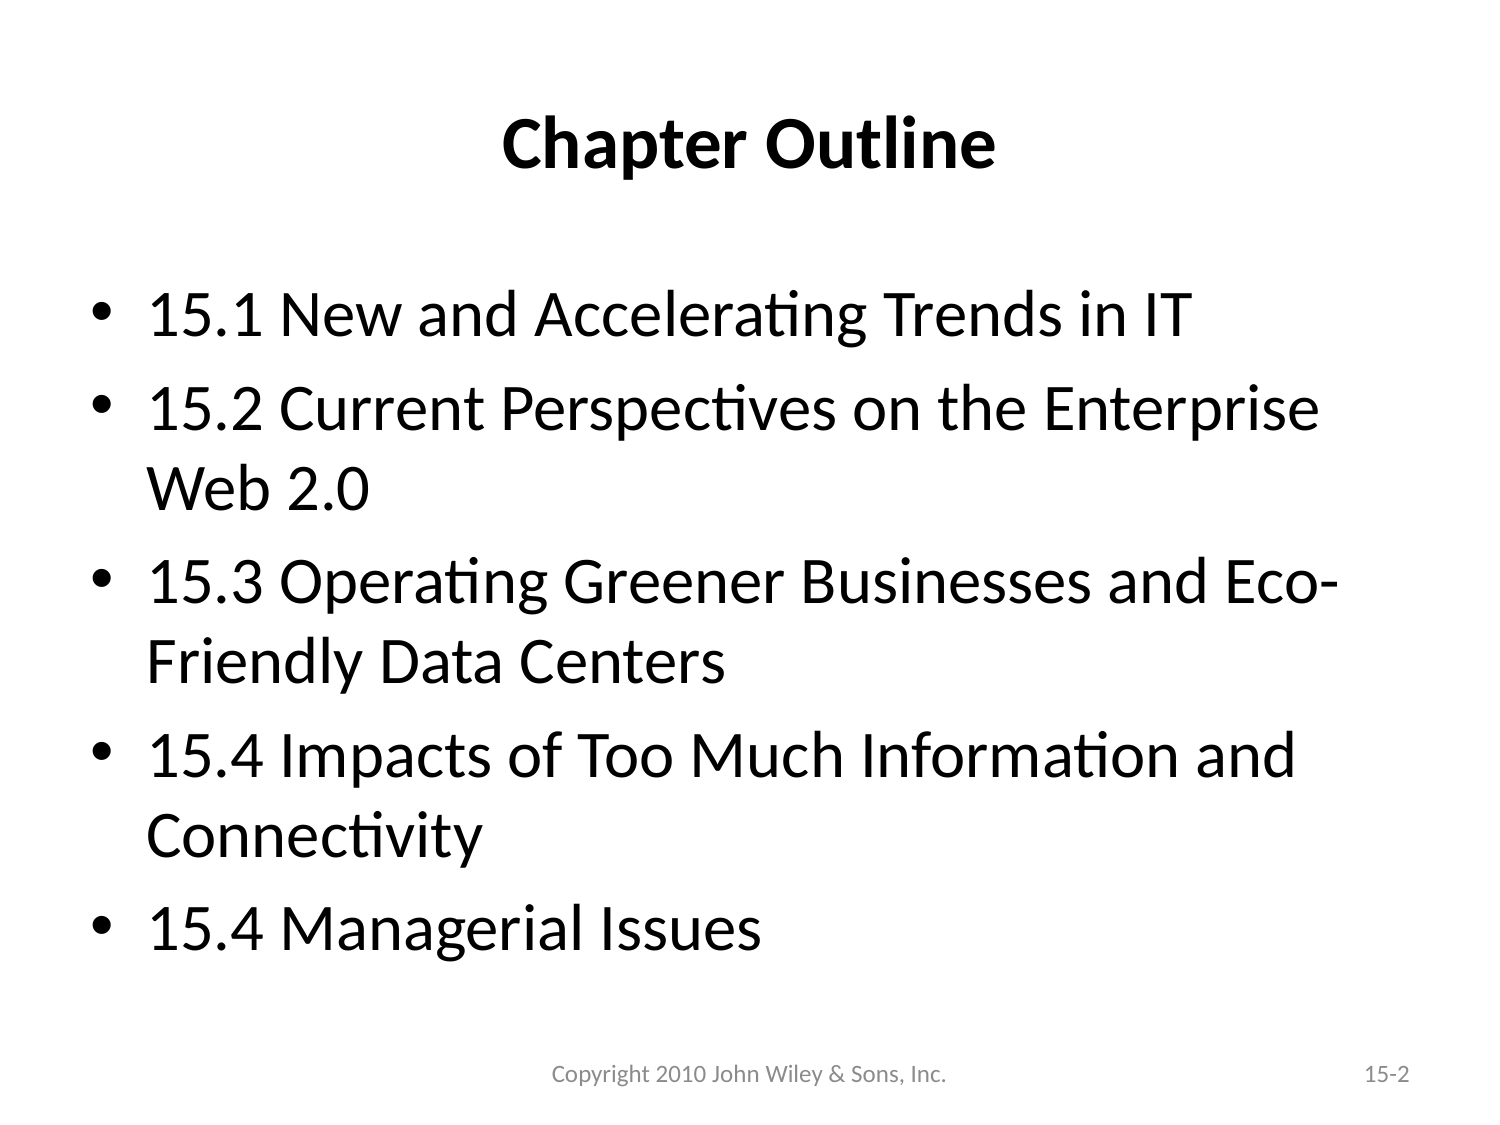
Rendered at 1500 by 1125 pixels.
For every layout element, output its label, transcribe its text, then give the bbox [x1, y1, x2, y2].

title Chapter Outline [75, 45, 1425, 233]
footer Copyright 2010 John Wiley & Sons, Inc. [512, 1042, 988, 1103]
slide_number 15-2 [1074, 1042, 1425, 1103]
list 15.1 New and Accelerating Trends in IT 15.2 Current Perspectives on the Enterprise Web 2.0 15.3 Operating Greener Businesses and Eco-Friendly Data Centers 15.4 Impacts of Too Much Information and Connectivity 15.4 Managerial Issues [75, 262, 1425, 1005]
